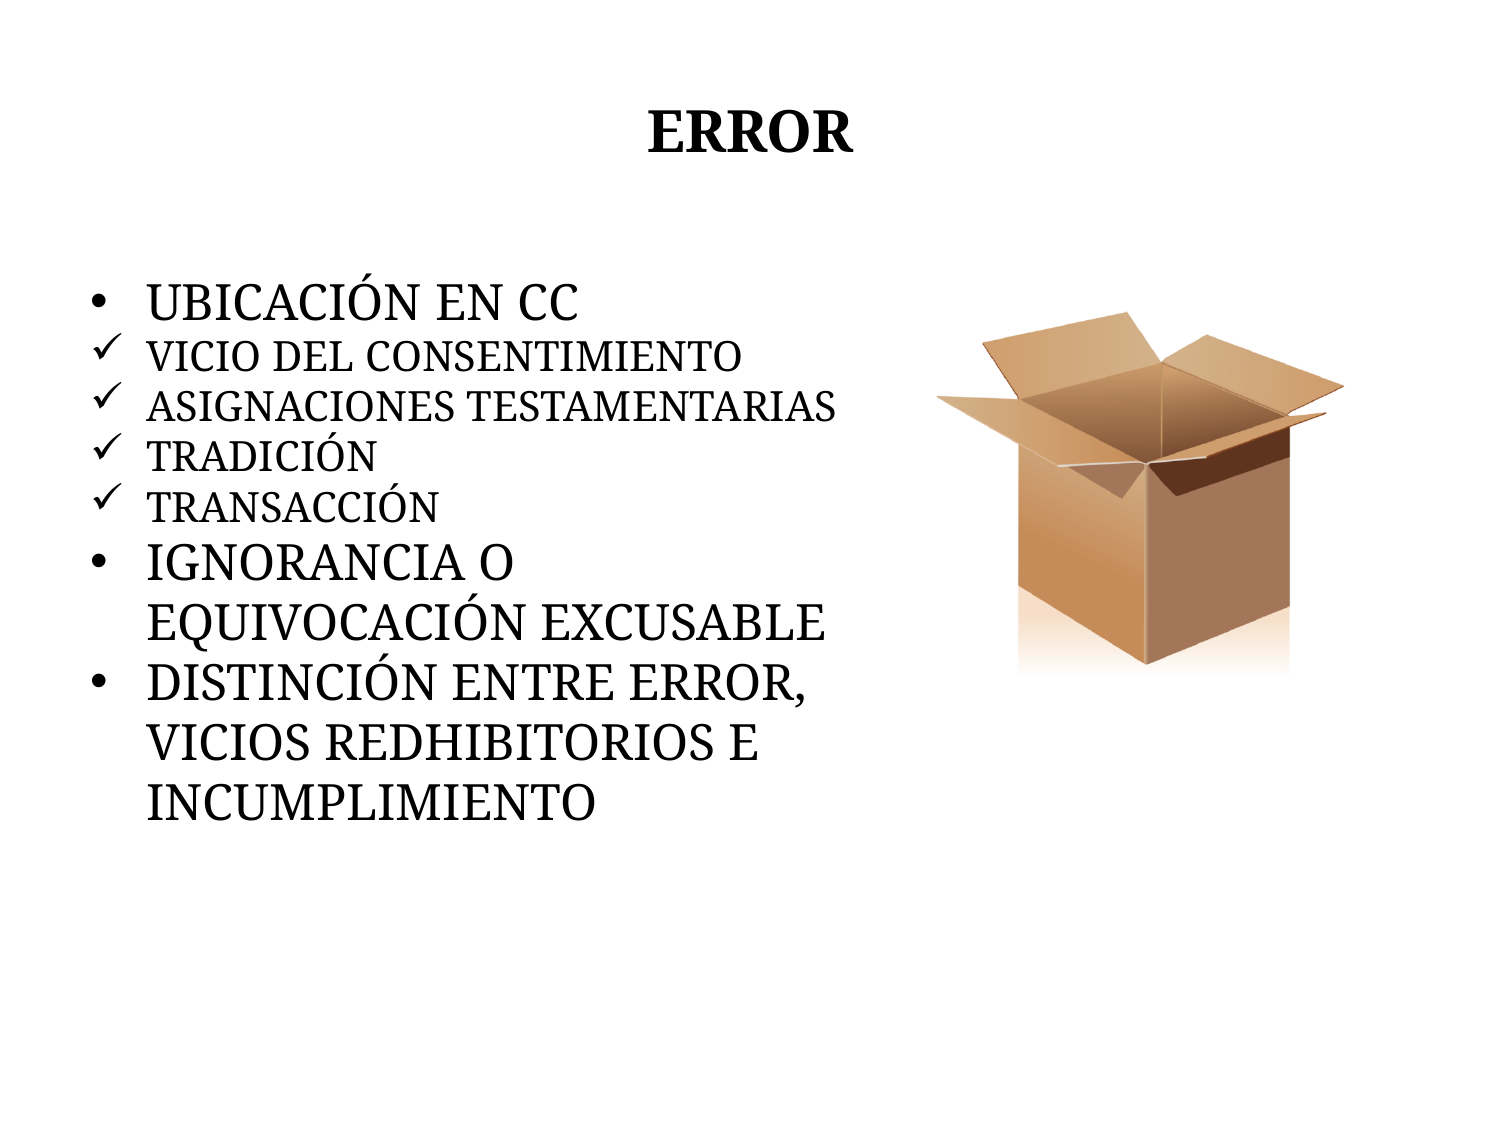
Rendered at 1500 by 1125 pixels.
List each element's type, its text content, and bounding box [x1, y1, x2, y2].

title ERROR [75, 45, 1425, 213]
list UBICACIÓN EN CC VICIO DEL CONSENTIMIENTO ASIGNACIONES TESTAMENTARIAS TRADICIÓN TRANSACCIÓN IGNORANCIA O EQUIVOCACIÓN EXCUSABLE DISTINCIÓN ENTRE ERROR, VICIOS REDHIBITORIOS E INCUMPLIMIENTO [75, 262, 900, 1005]
picture [930, 287, 1363, 734]
